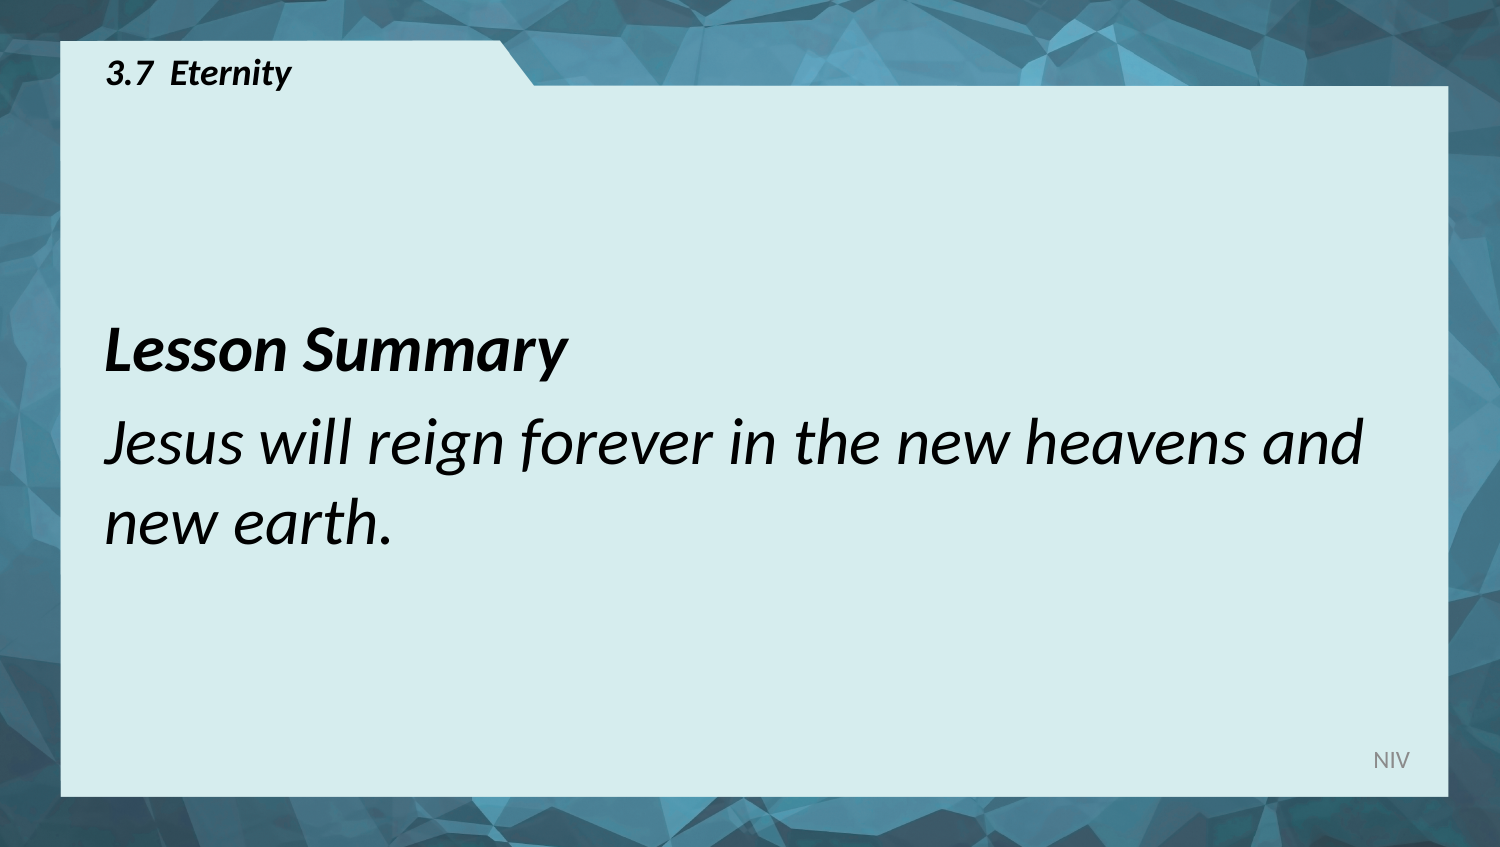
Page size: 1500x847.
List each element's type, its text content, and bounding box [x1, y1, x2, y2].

footer NIV [950, 736, 1425, 782]
picture [0, 0, 1500, 847]
list Lesson Summary Jesus will reign forever in the new heavens and new earth. [89, 141, 1403, 722]
title 3.7 Eternity [89, 33, 1420, 108]
